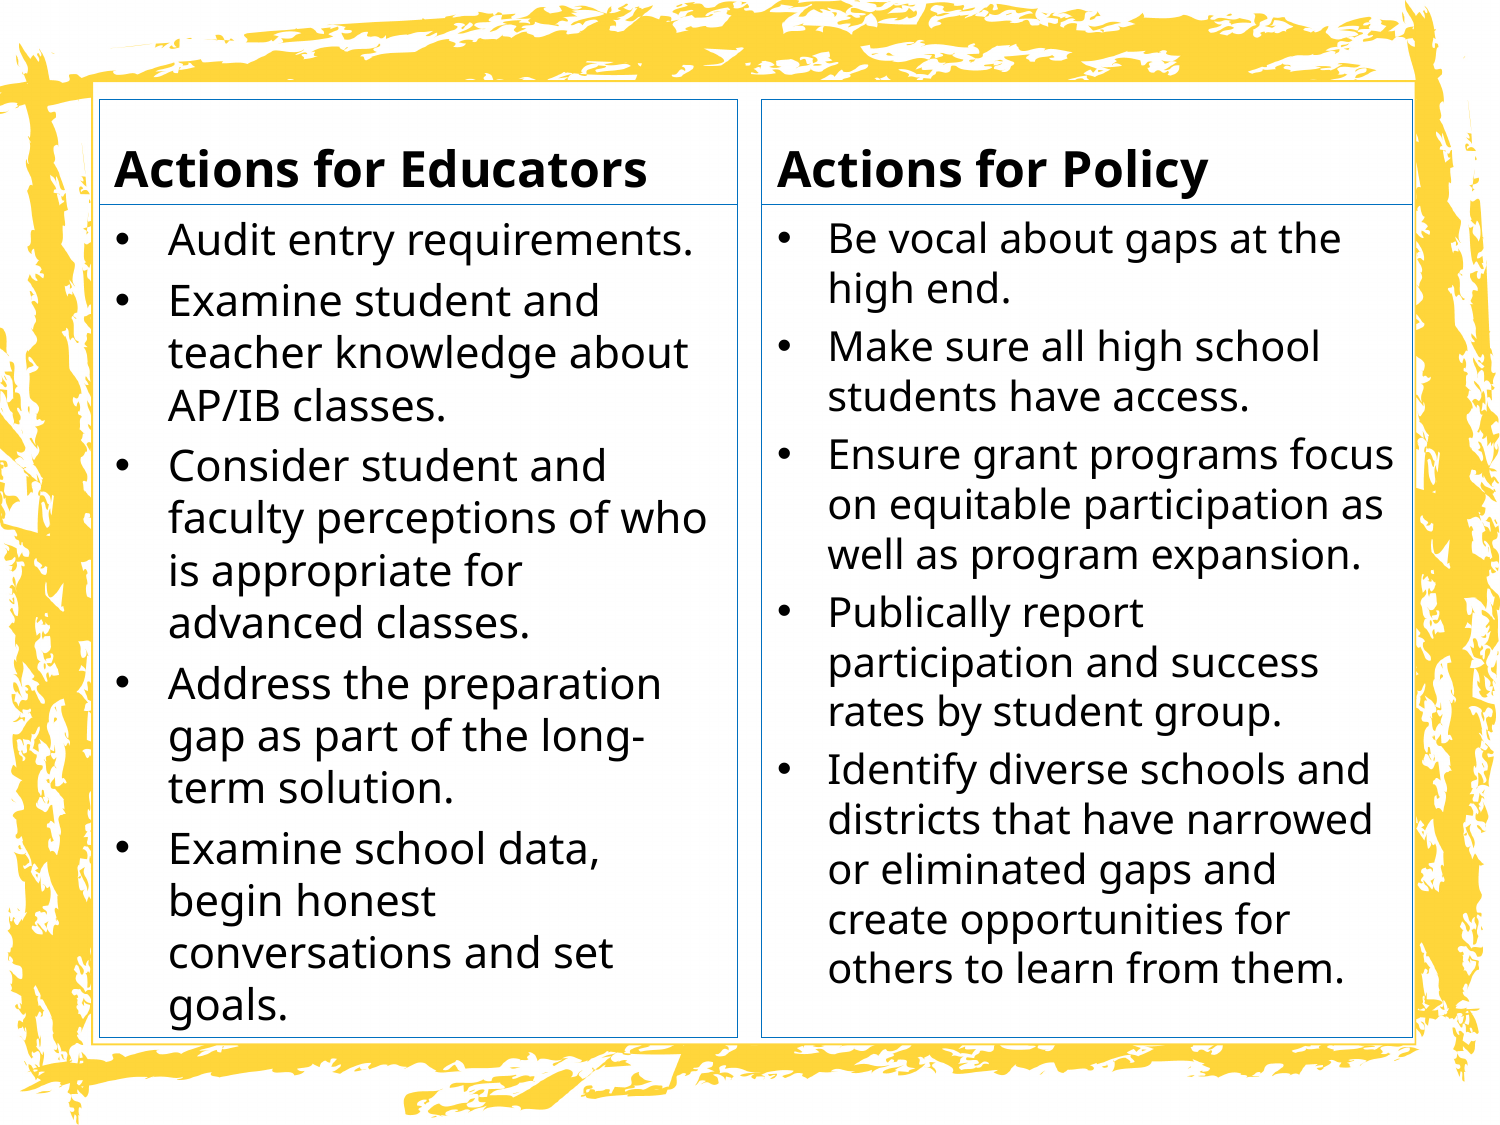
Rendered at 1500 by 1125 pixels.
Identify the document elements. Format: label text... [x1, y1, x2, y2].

list Actions for Educators [99, 99, 738, 204]
picture [0, 0, 1500, 1125]
list Be vocal about gaps at the high end. Make sure all high school students have access. Ensure grant programs focus on equitable participation as well as program expansion. Publically report participation and success rates by student group. Identify diverse schools and districts that have narrowed or eliminated gaps and create opportunities for others to learn from them. [761, 204, 1413, 1038]
list Actions for Policy [761, 99, 1413, 204]
list Audit entry requirements. Examine student and teacher knowledge about AP/IB classes. Consider student and faculty perceptions of who is appropriate for advanced classes. Address the preparation gap as part of the long-term solution. Examine school data, begin honest conversations and set goals. [99, 204, 738, 1038]
